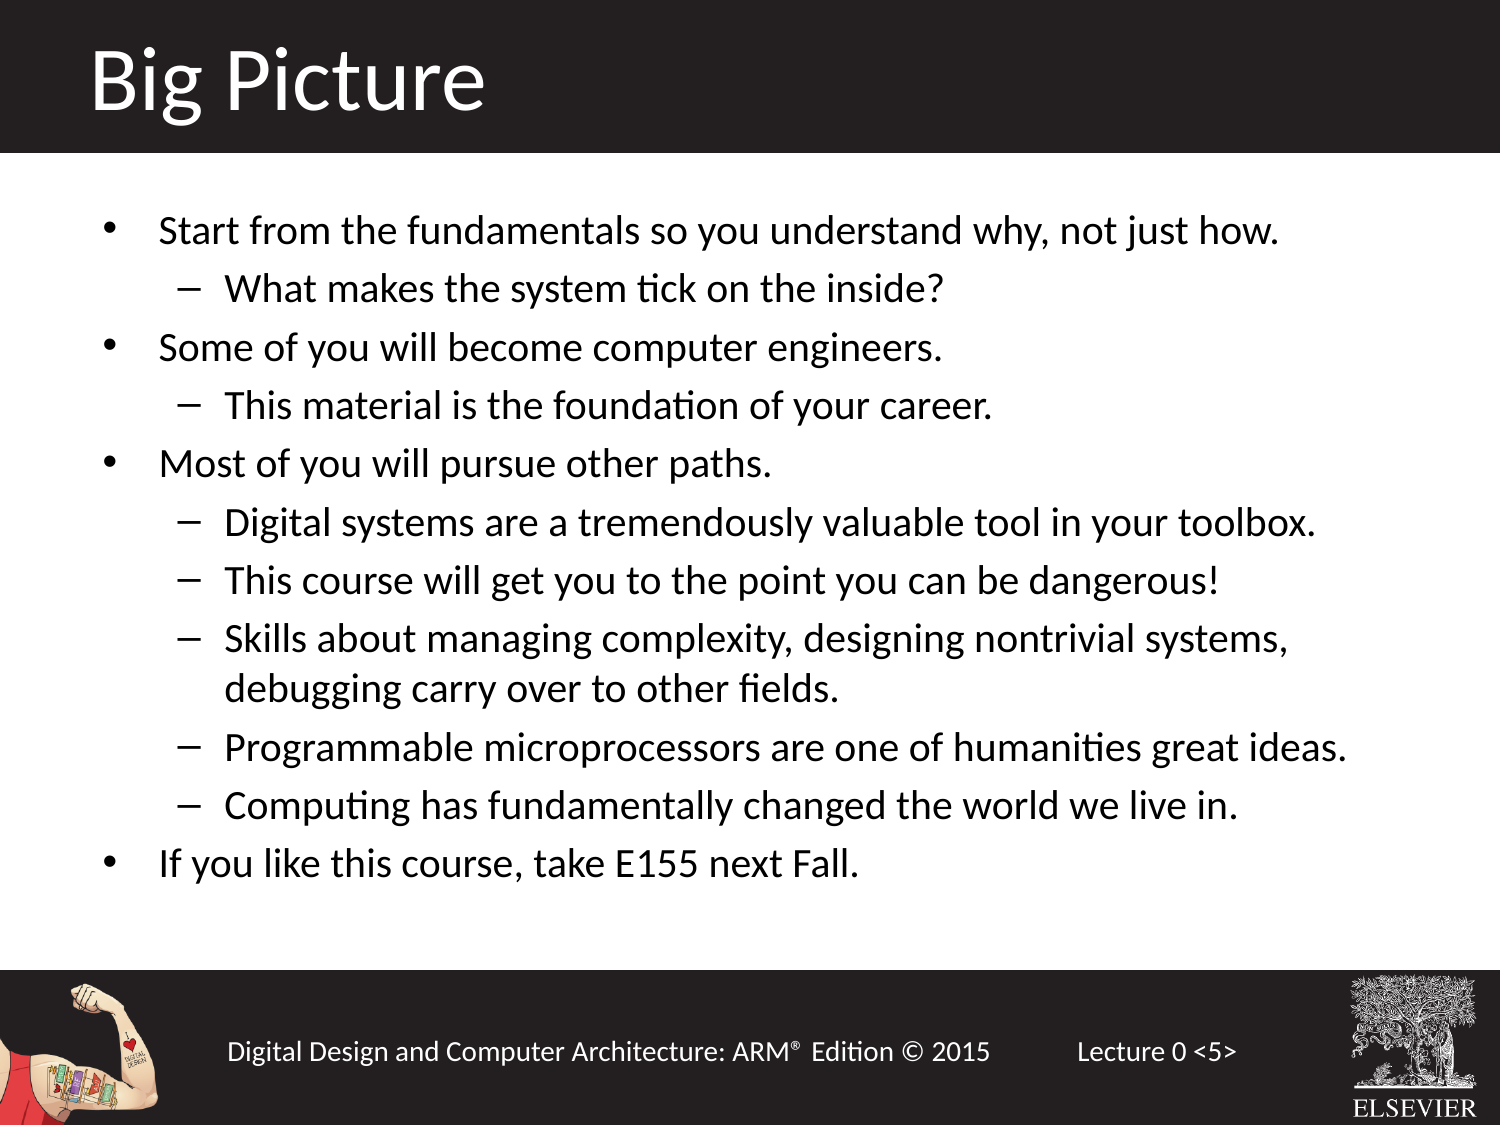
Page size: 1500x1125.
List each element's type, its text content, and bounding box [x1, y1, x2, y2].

text_box Big Picture [74, 11, 1438, 136]
picture [1350, 974, 1477, 1117]
list Start from the fundamentals so you understand why, not just how. What makes the system tick on the inside? Some of you will become computer engineers. This material is the foundation of your career. Most of you will pursue other paths. Digital systems are a tremendously valuable tool in your toolbox. This course will get you to the point you can be dangerous! Skills about managing complexity, designing nontrivial systems, debugging carry over to other fields. Programmable microprocessors are one of humanities great ideas. Computing has fundamentally changed the world we live in. If you like this course, take E155 next Fall. [87, 195, 1438, 938]
picture [0, 979, 163, 1125]
